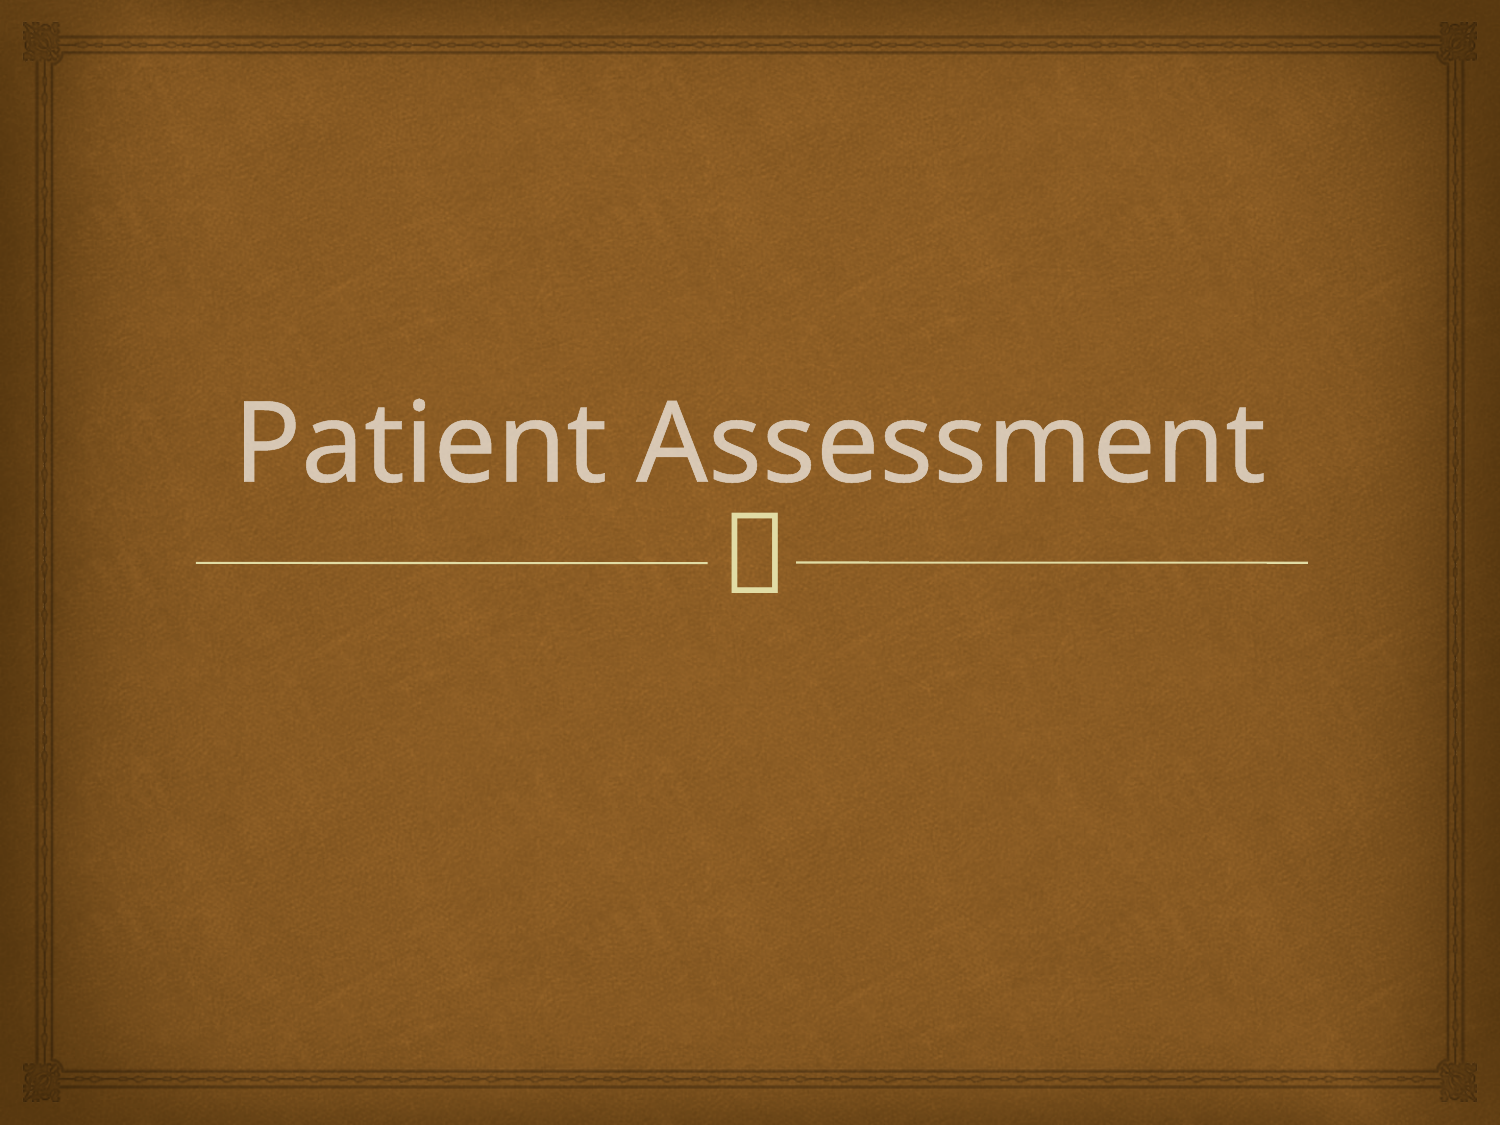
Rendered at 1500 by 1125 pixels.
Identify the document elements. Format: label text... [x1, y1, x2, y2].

picture [0, 0, 1500, 1125]
title Patient Assessment [194, 227, 1306, 512]
